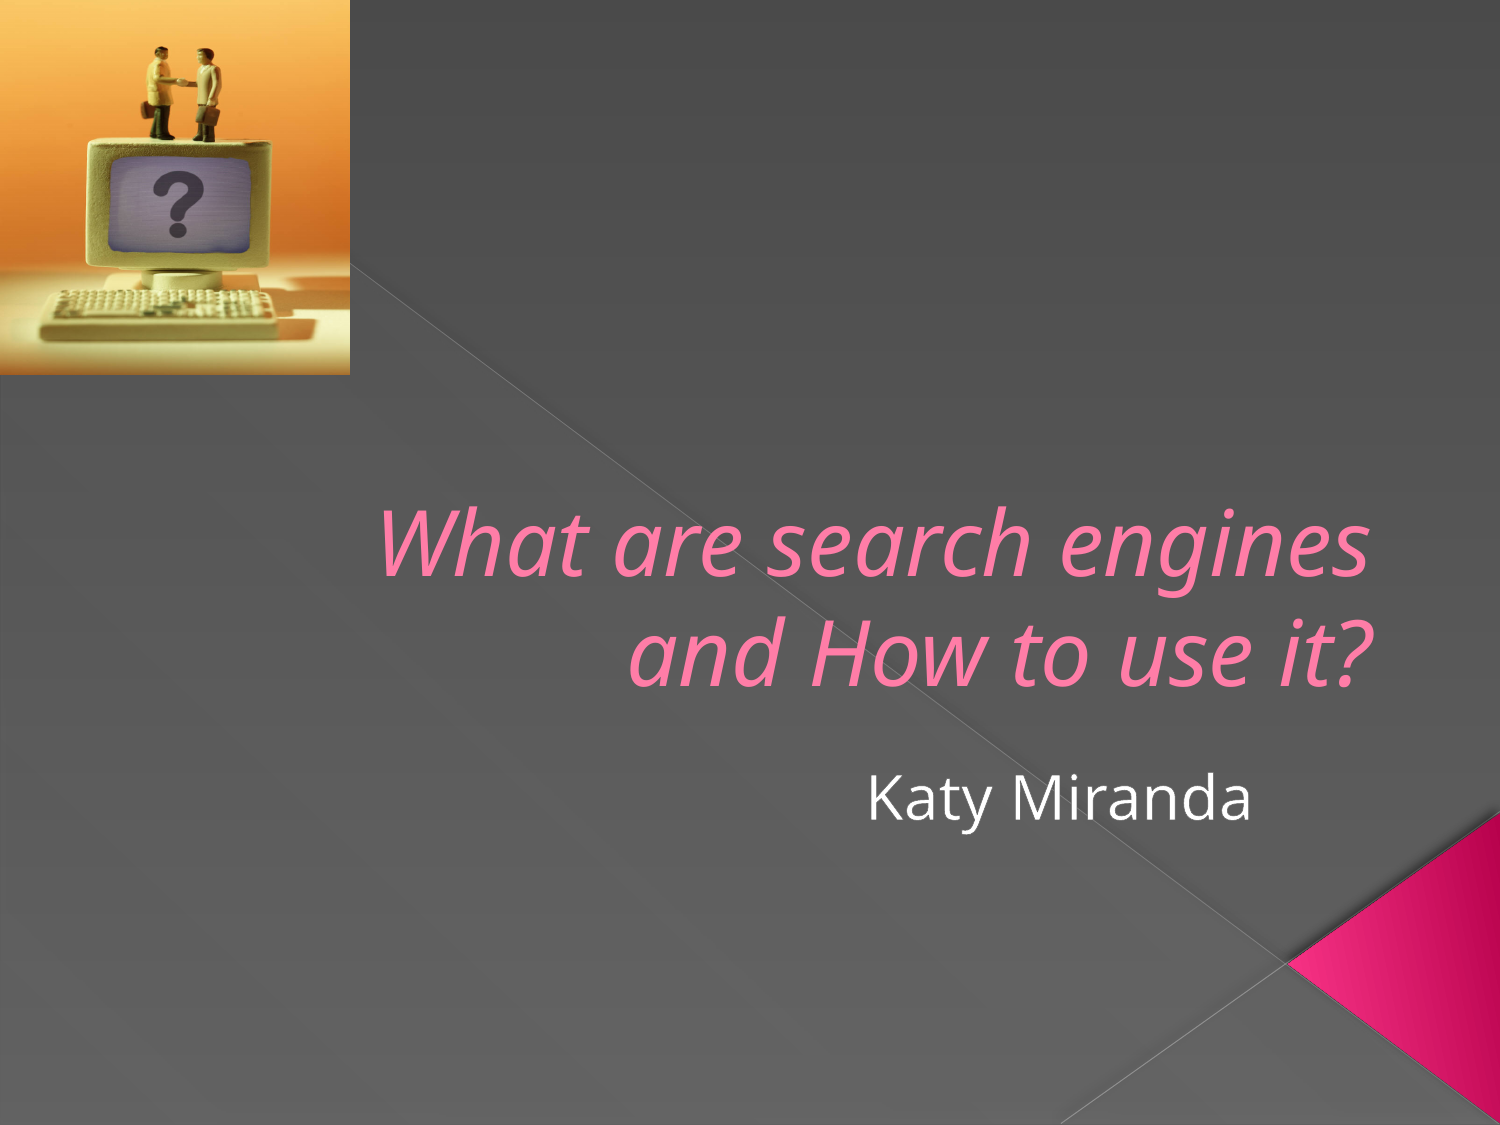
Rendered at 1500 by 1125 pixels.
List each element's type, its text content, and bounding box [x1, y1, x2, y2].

title What are search engines and How to use it? [112, 450, 1388, 713]
subtitle Katy Miranda [225, 750, 1275, 925]
picture [0, 0, 351, 376]
